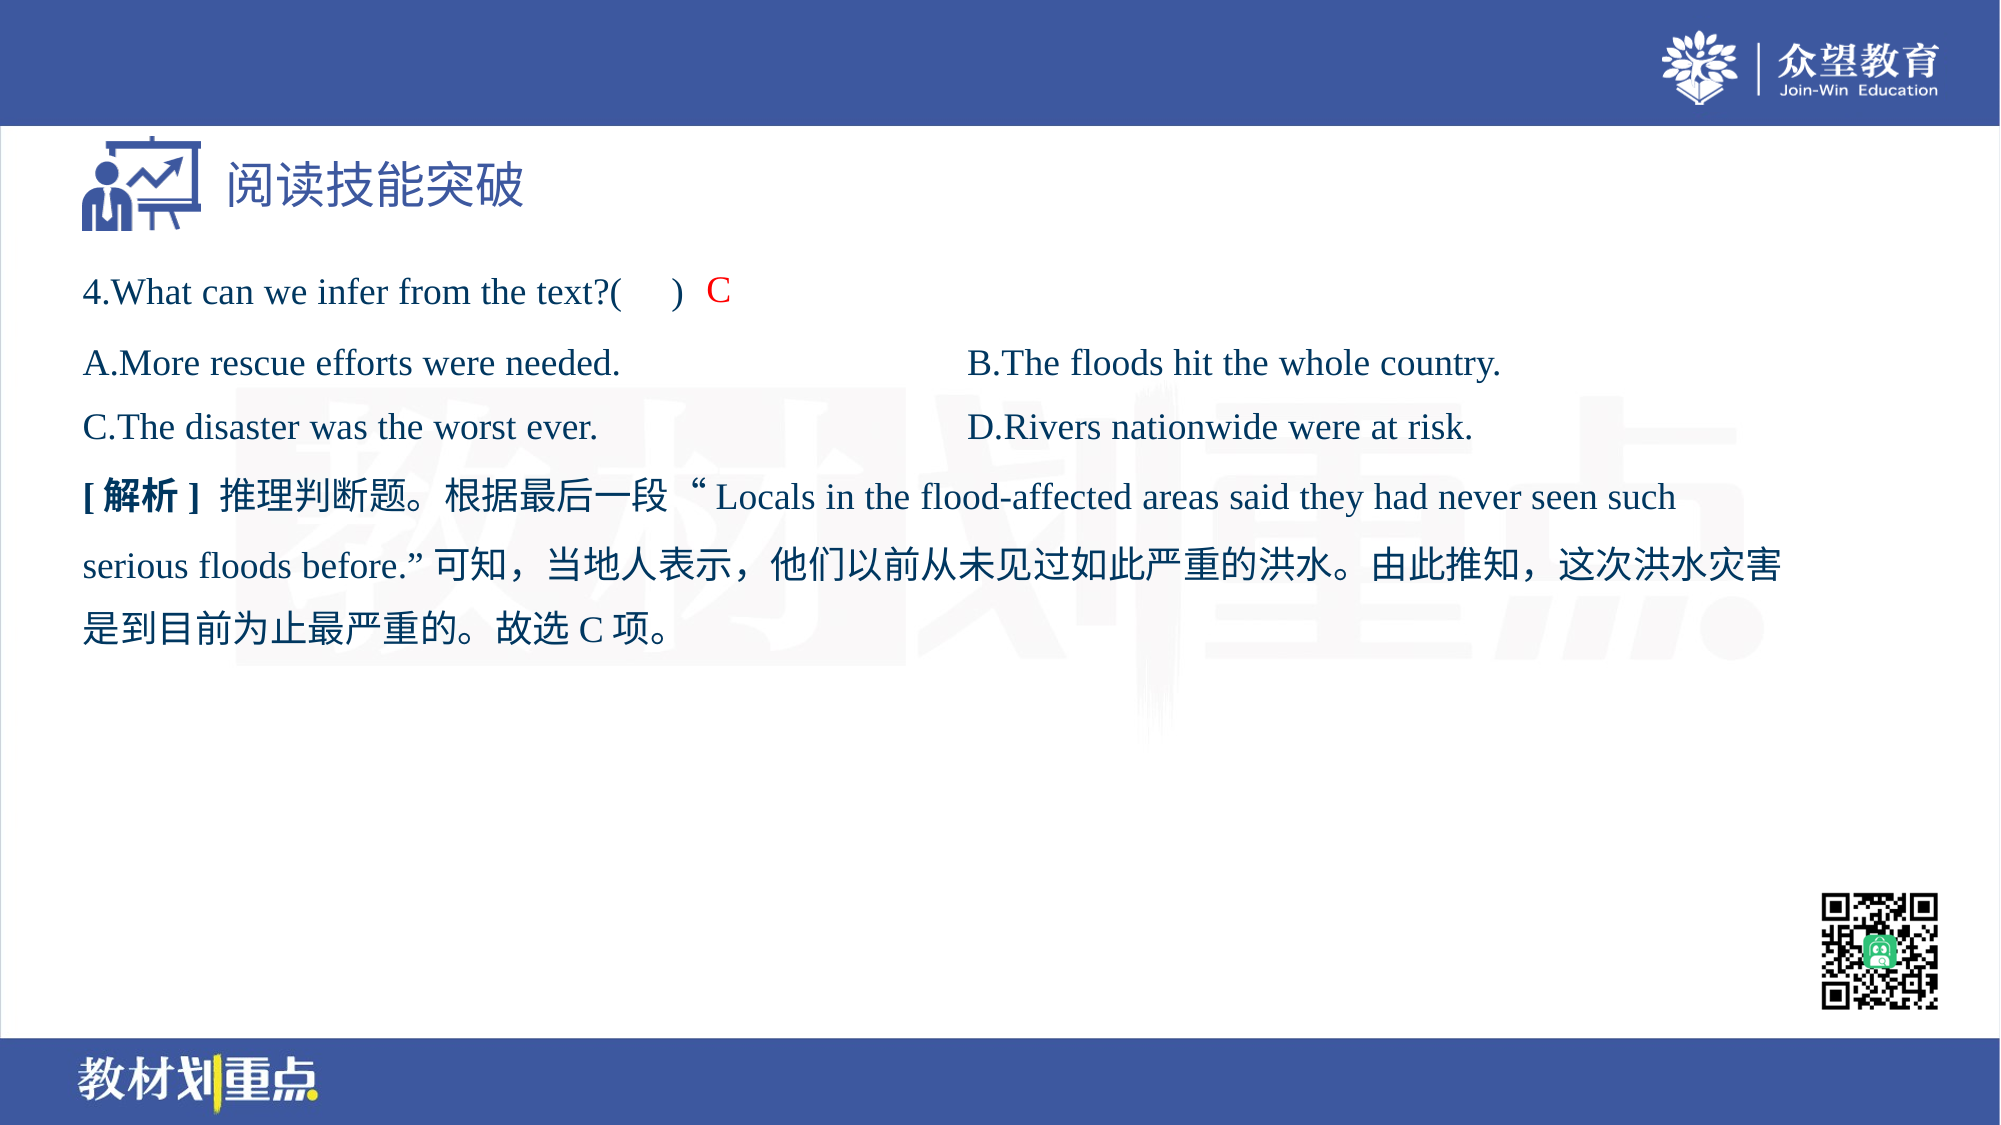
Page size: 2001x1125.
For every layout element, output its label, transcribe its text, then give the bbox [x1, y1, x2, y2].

text_box C [692, 245, 745, 304]
text_box A.More rescue efforts were needed. B.The floods hit the whole country. C.The disaster was the worst ever. D.Rivers nationwide were at risk. [82, 313, 1817, 441]
text_box [解析] 推理判断题。根据最后一段“Locals in the flood-affected areas said they had never seen such serious floods before.”可知，当地人表示，他们以前从未见过如此严重的洪水。由此推知，这次洪水灾害 是到目前为止最严重的。故选C项。 [82, 448, 1817, 644]
text_box 4.What can we infer from the text?( ) [82, 247, 1817, 306]
picture [0, 0, 2000, 1125]
